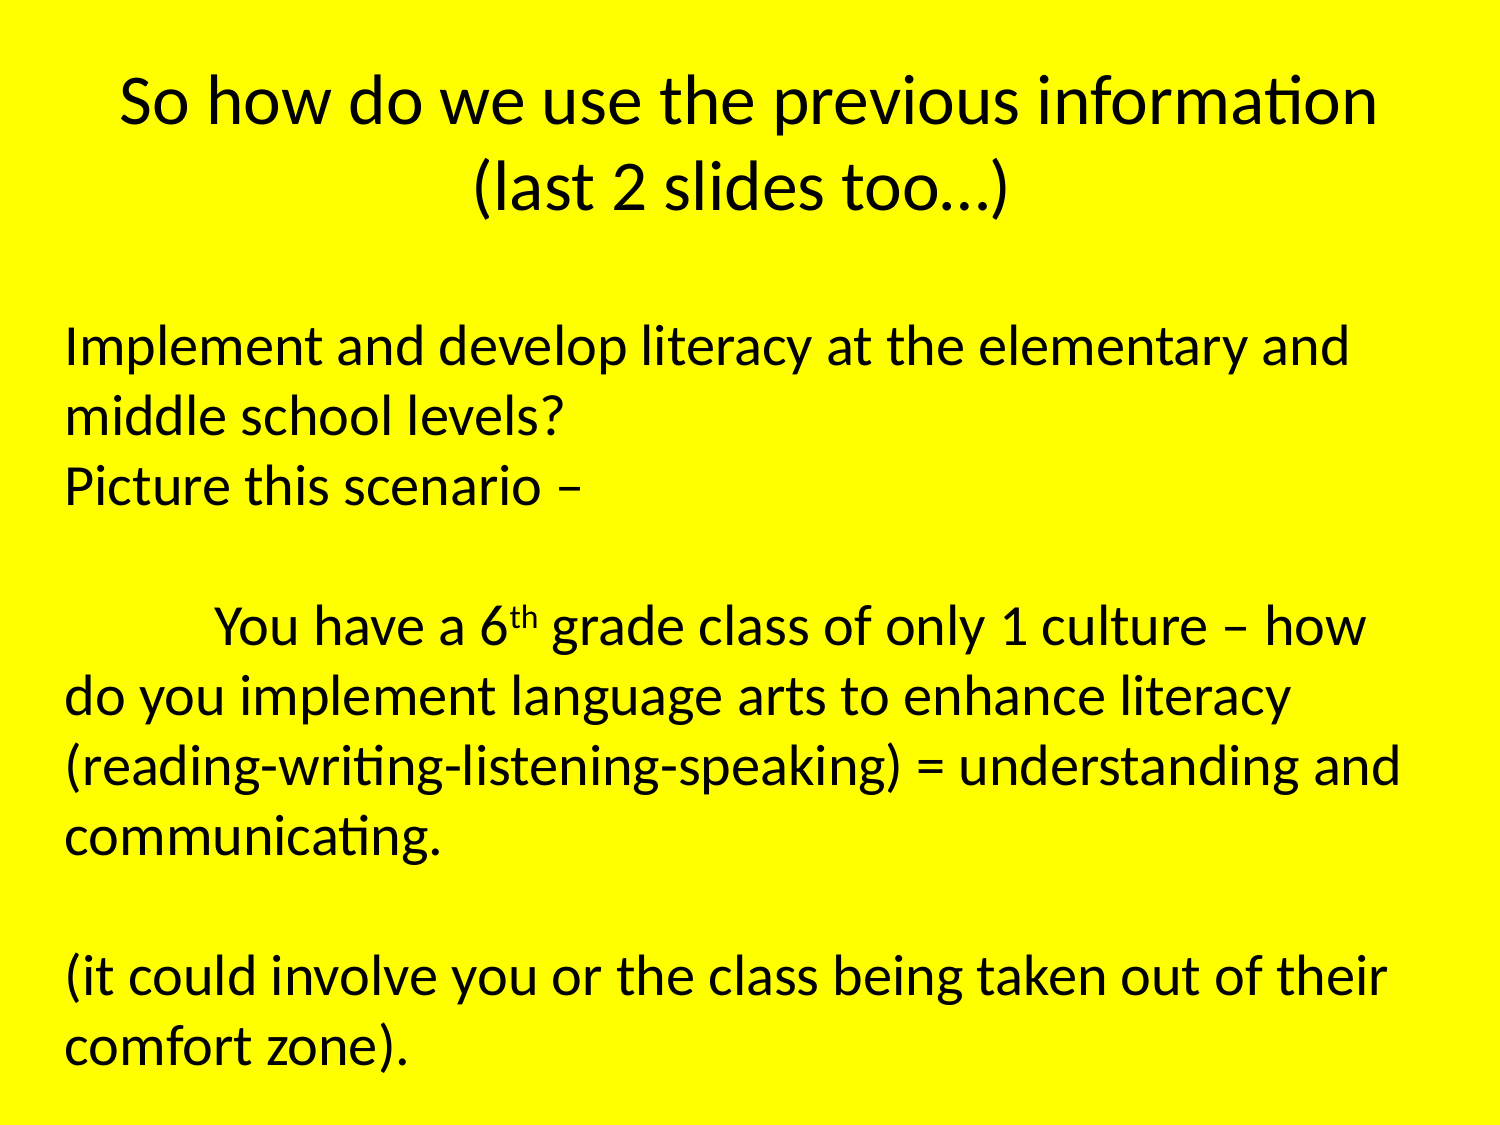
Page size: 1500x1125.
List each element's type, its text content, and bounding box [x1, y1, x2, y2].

text_box Implement and develop literacy at the elementary and middle school levels? Picture this scenario – You have a 6th grade class of only 1 culture – how do you implement language arts to enhance literacy (reading-writing-listening-speaking) = understanding and communicating. (it could involve you or the class being taken out of their comfort zone). [50, 299, 1438, 1085]
title So how do we use the previous information (last 2 slides too…) [75, 45, 1425, 233]
